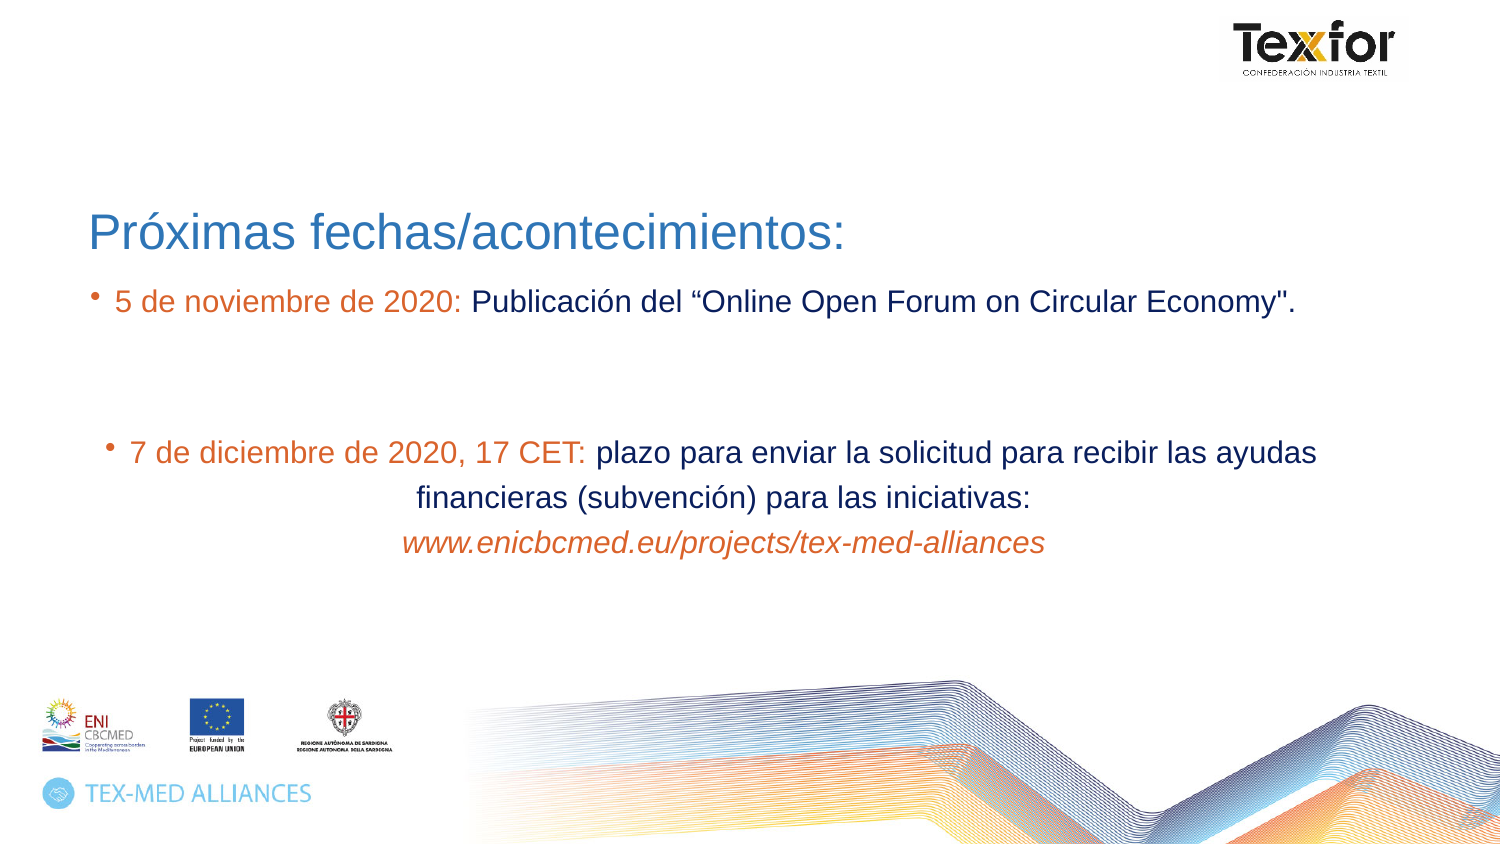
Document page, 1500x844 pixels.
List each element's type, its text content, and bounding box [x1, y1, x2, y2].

picture [0, 0, 1500, 844]
text_box Próximas fechas/acontecimientos: [82, 193, 1478, 265]
text_box 5 de noviembre de 2020: Publicación del “Online Open Forum on Circular Economy". 7 de diciembre de 2020, 17 CET: plazo para enviar la solicitud para recibir las ayudas financieras (subvención) para las iniciativas: www.enicbcmed.eu/projects/tex-med-alliances [82, 212, 1342, 568]
